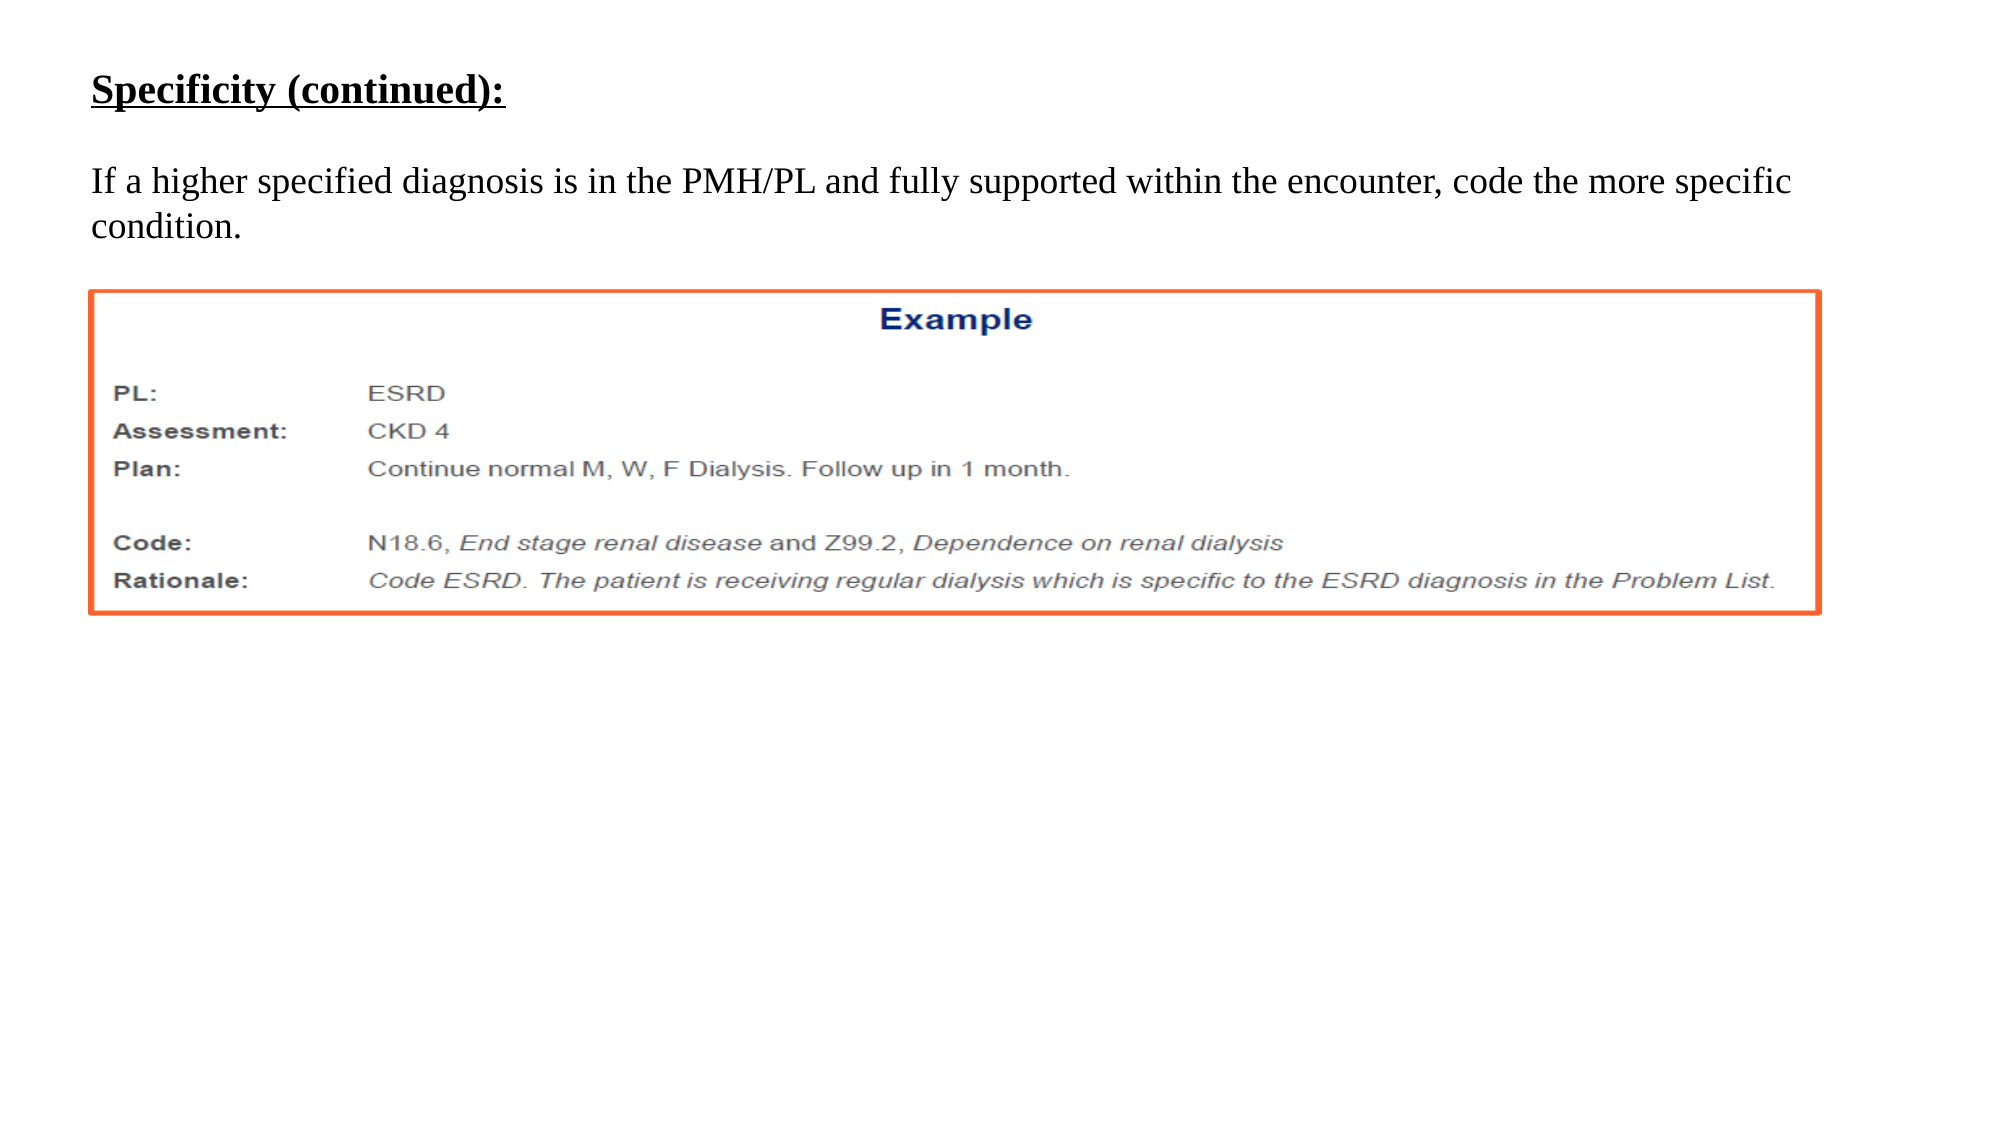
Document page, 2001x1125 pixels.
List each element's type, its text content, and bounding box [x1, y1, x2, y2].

picture [88, 283, 1822, 617]
text_box Specificity (continued): If a higher specified diagnosis is in the PMH/PL and fully supported within the encounter, code the more specific condition. [76, 53, 1958, 254]
